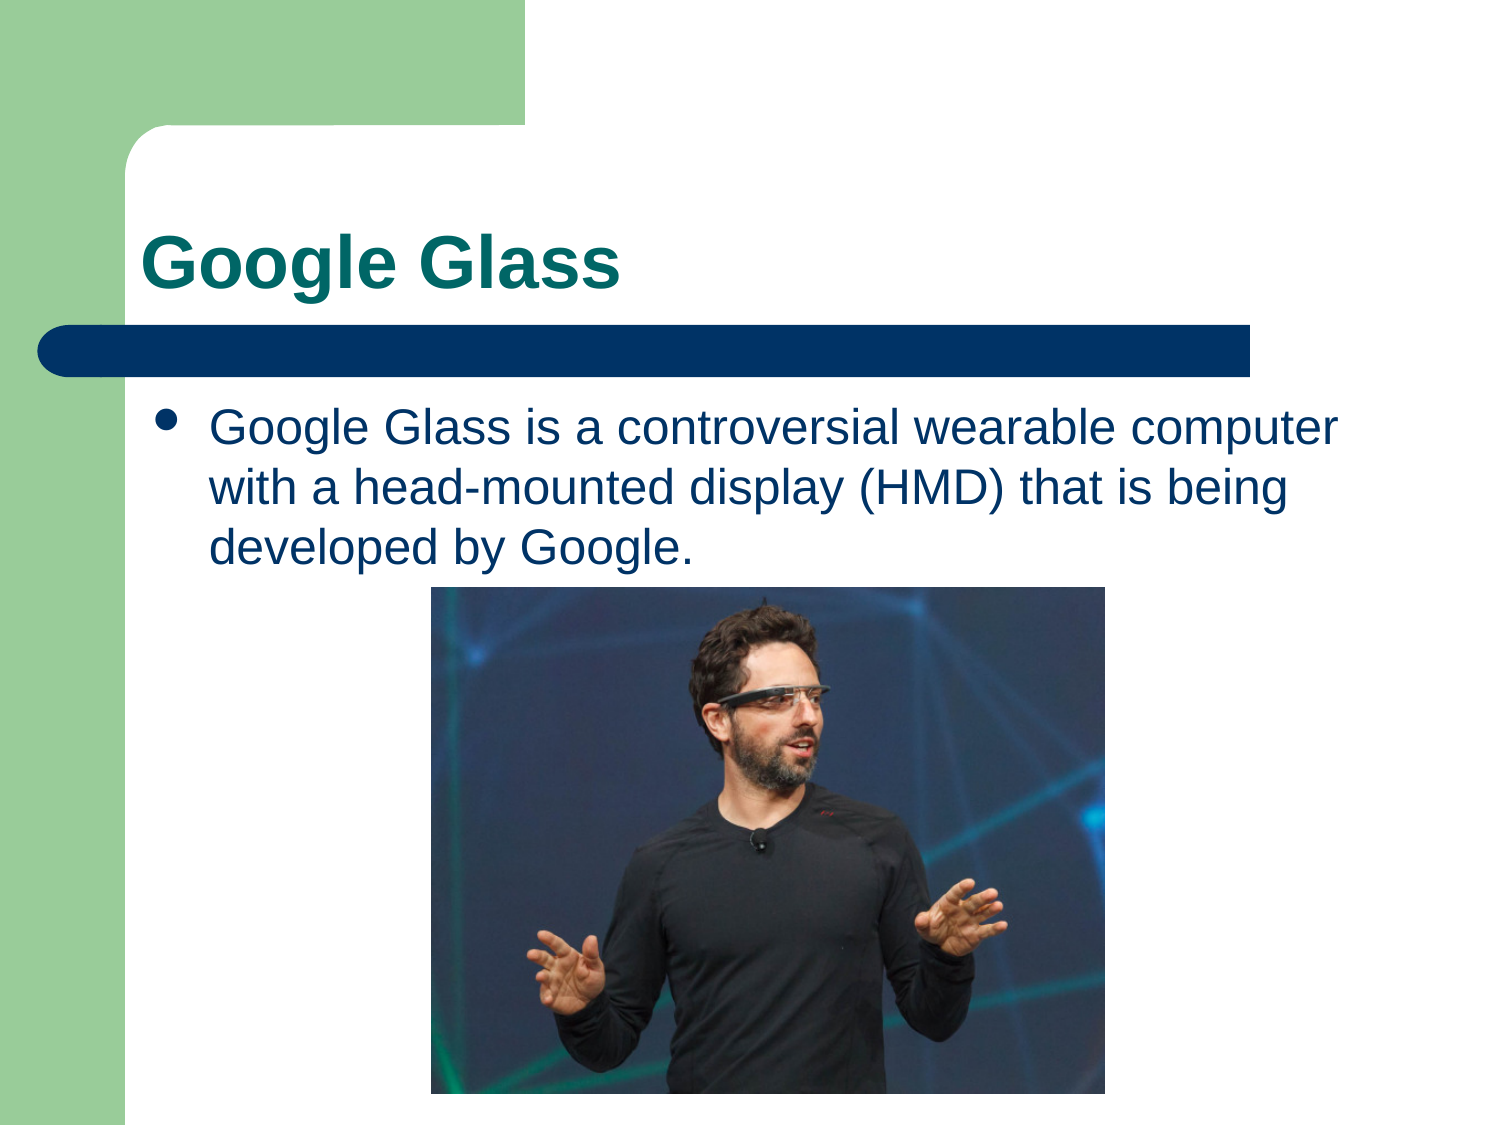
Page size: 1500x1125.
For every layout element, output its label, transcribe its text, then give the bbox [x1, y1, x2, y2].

picture [430, 587, 1105, 1095]
list Google Glass is a controversial wearable computer with a head-mounted display (HMD) that is being developed by Google. [137, 387, 1400, 999]
title Google Glass [124, 124, 1426, 313]
